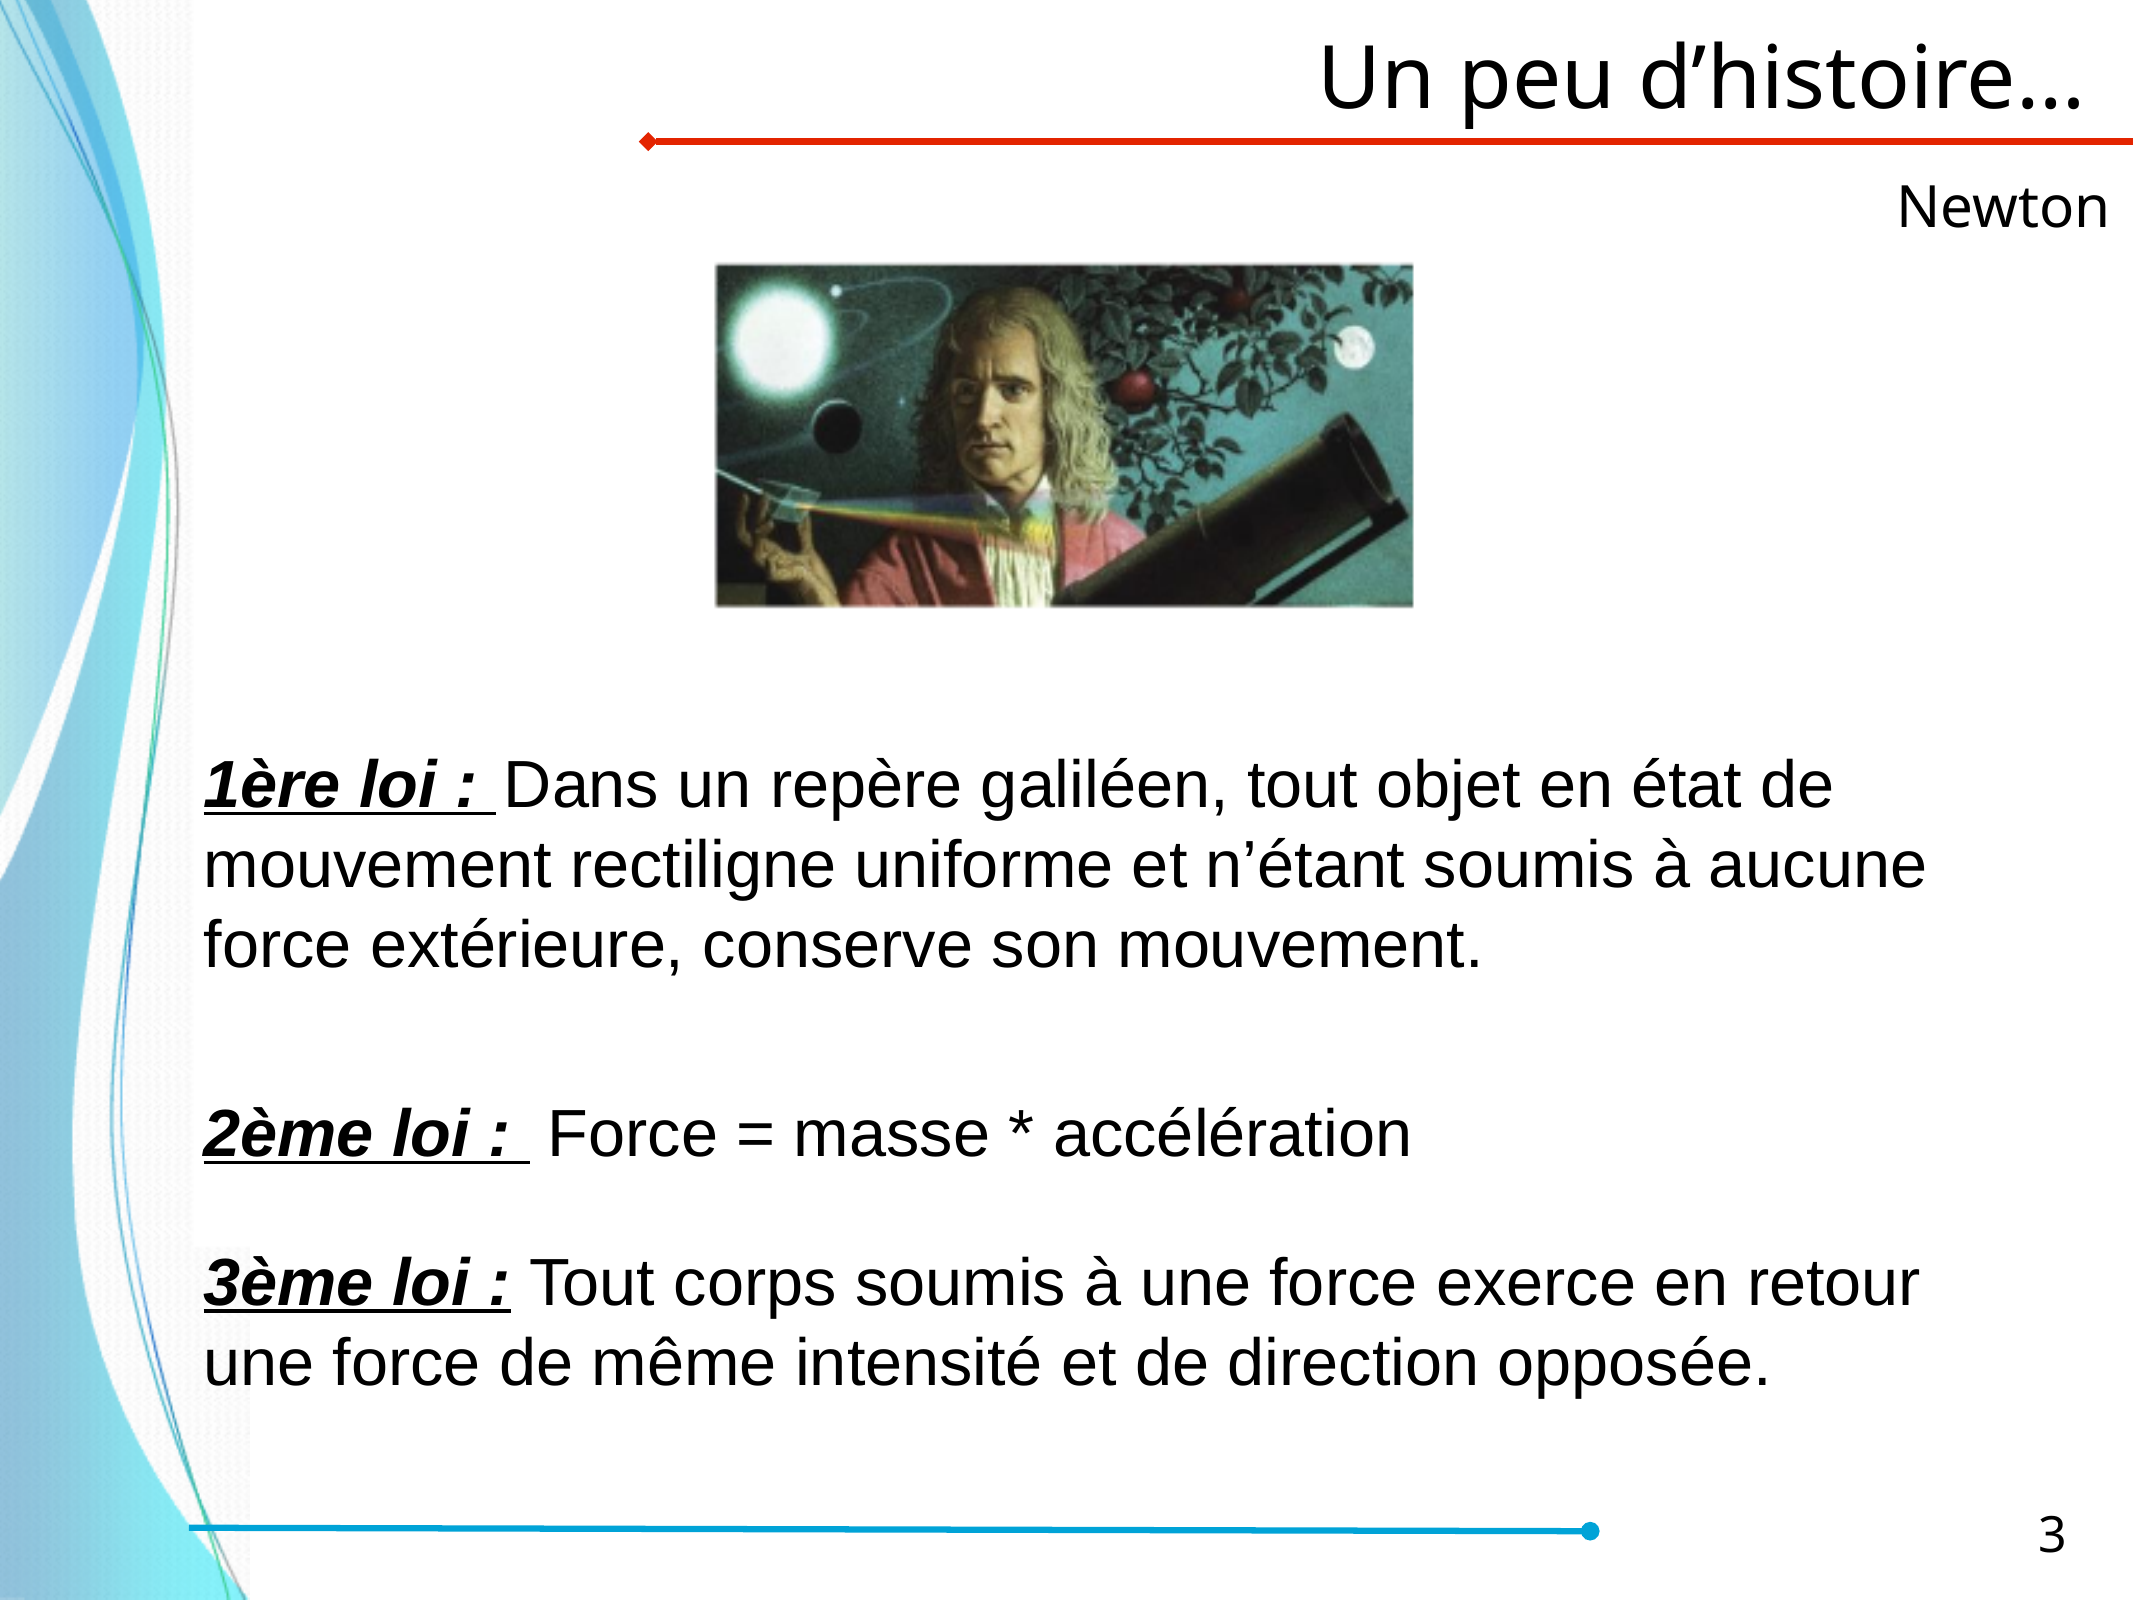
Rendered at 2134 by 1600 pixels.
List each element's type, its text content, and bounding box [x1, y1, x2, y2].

text_box [642, 135, 743, 148]
text_box 2ème loi : Force = masse * accélération [261, 1082, 2134, 1178]
slide_number 3 [2018, 1493, 2088, 1570]
text_box Newton [768, 160, 2119, 248]
text_box Un peu d’histoire… [743, 13, 2094, 135]
text_box 1ère loi : Dans un repère galiléen, tout objet en état de mouvement rectiligne uniforme et n’étant soumis à aucune force extérieure, conserve son mouvement. [261, 733, 2050, 989]
text_box [261, 1524, 1597, 1538]
text_box 3ème loi : Tout corps soumis à une force exerce en retour une force de même intensité et de direction opposée. [261, 1231, 2035, 1406]
picture [708, 257, 1419, 614]
picture [0, 0, 251, 1600]
text_box [743, 135, 2094, 223]
